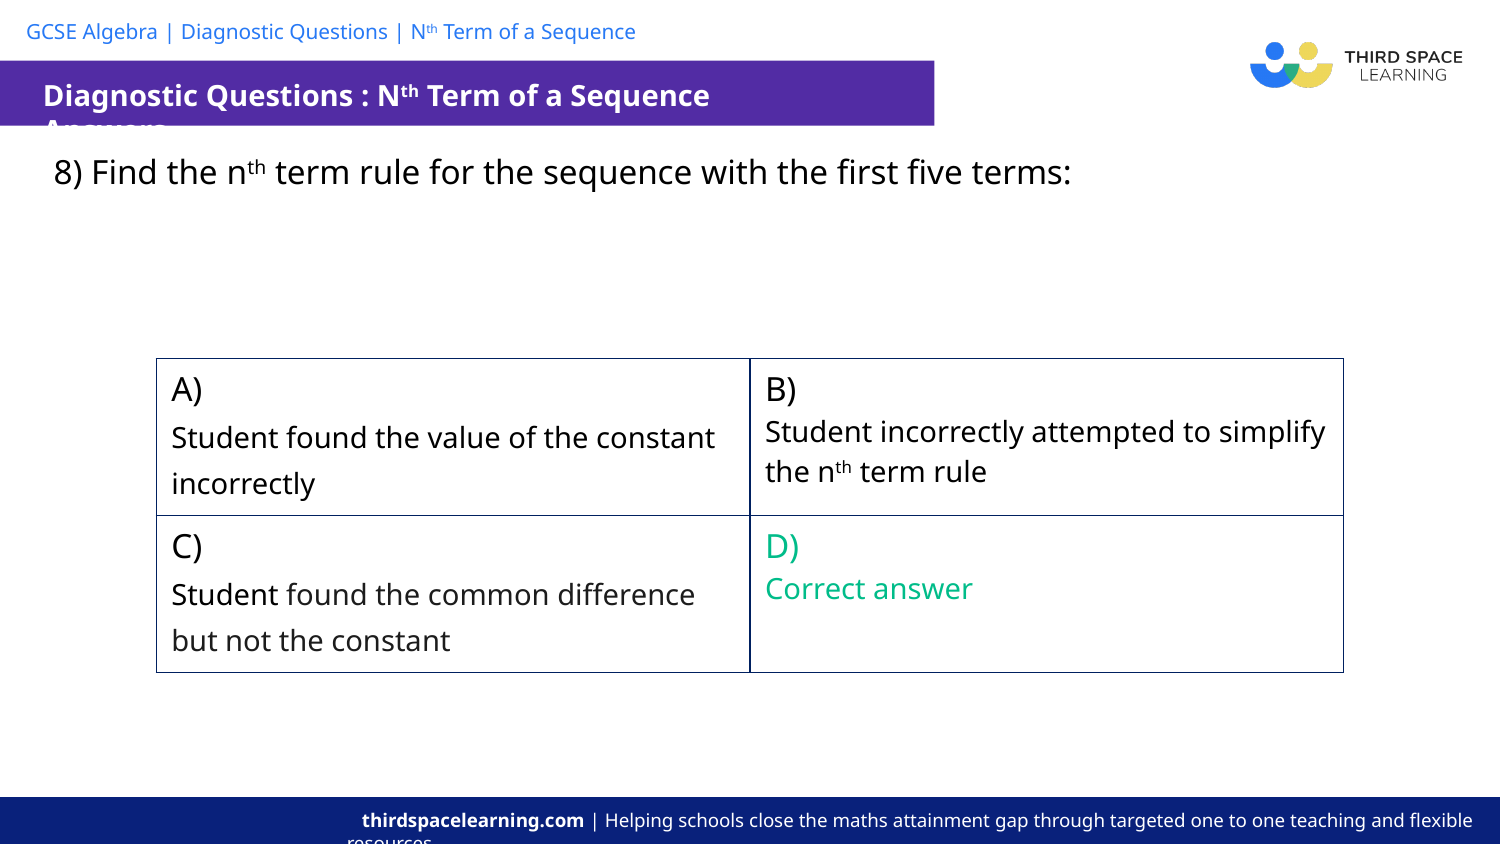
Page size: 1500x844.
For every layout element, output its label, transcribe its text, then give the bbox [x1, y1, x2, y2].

picture [1250, 33, 1465, 99]
text_box Diagnostic Questions : Nth Term of a Sequence Answers [27, 61, 849, 162]
